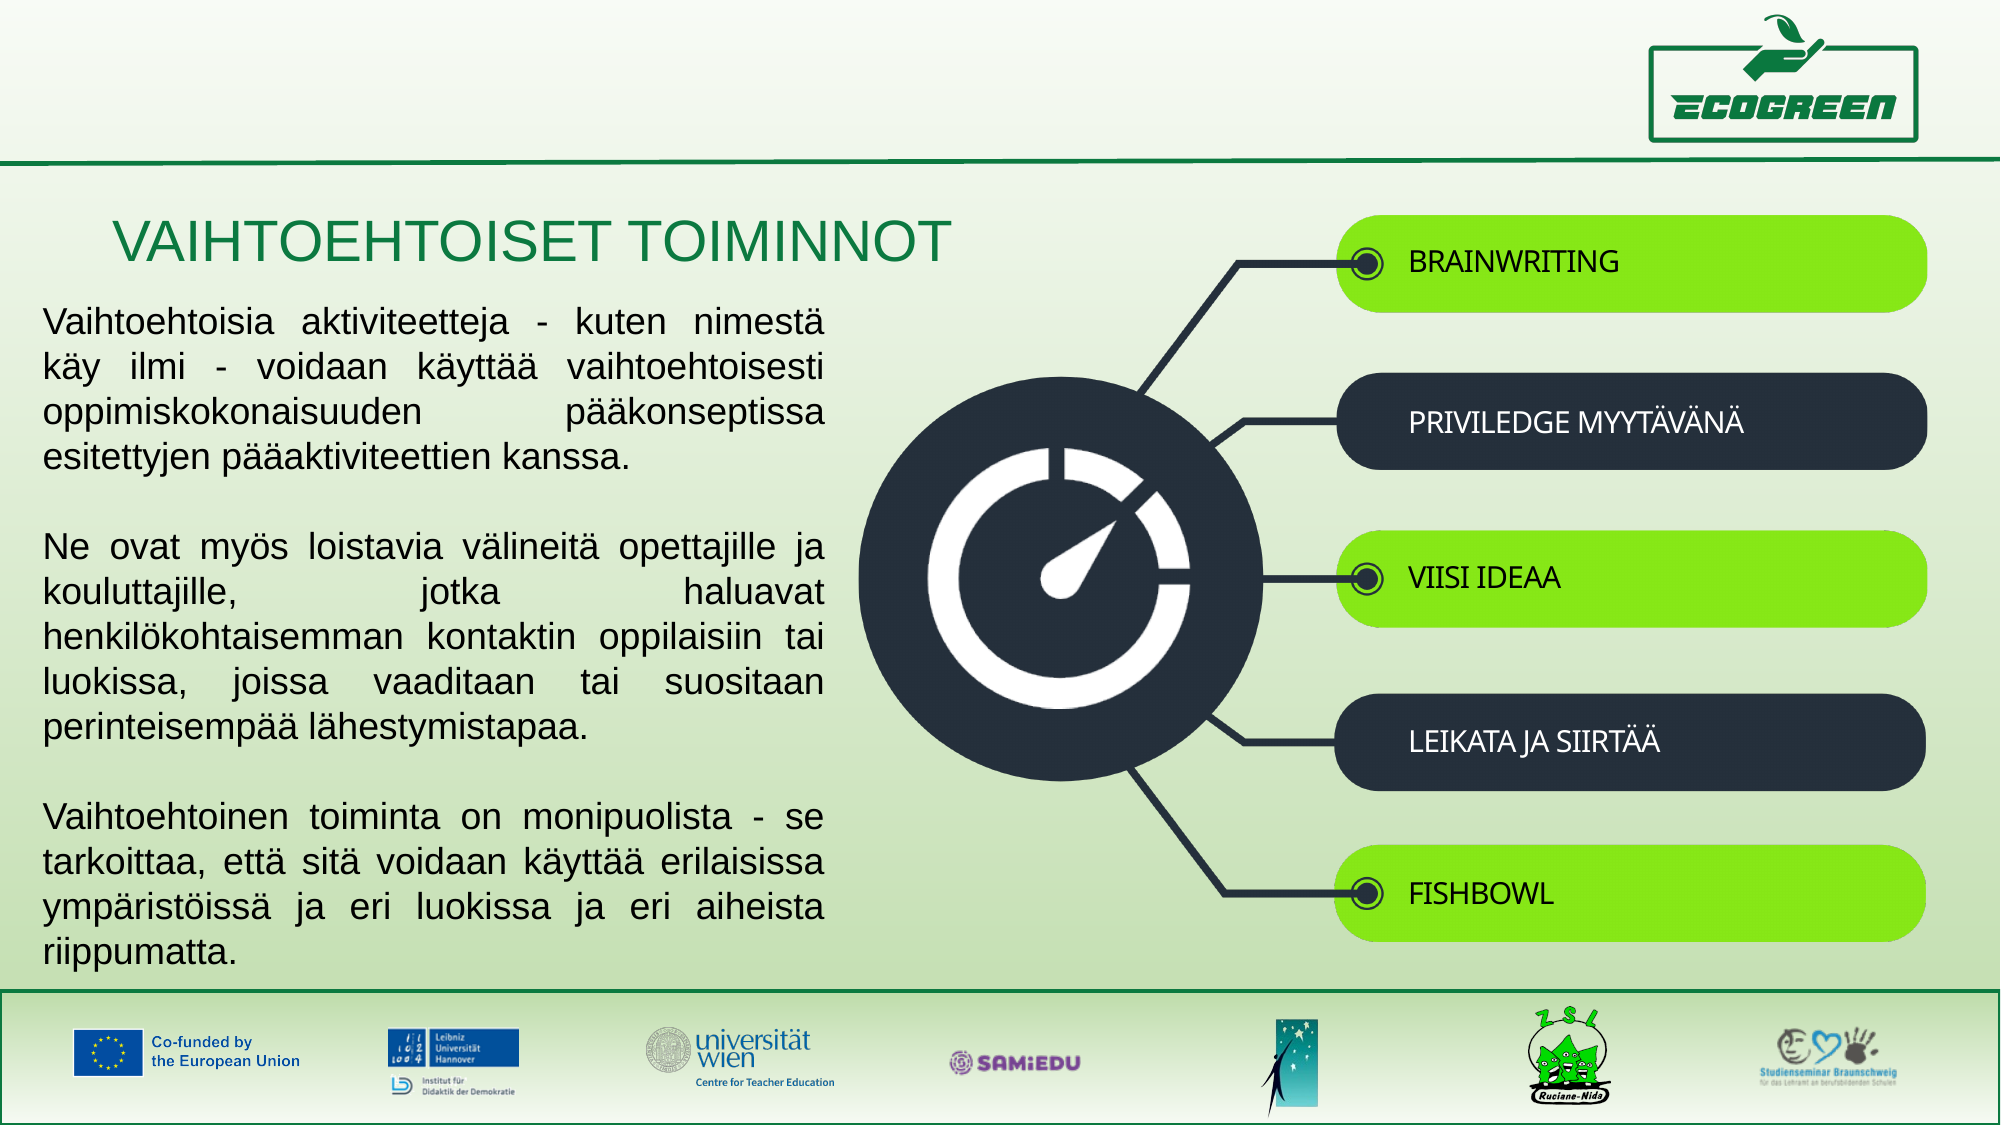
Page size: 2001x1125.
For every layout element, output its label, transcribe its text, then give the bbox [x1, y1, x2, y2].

text_box BRAINWRITING [1408, 243, 1907, 279]
text_box VAIHTOEHTOISET TOIMINNOT [112, 205, 1025, 274]
picture [71, 1027, 317, 1079]
picture [1259, 1018, 1330, 1125]
picture [945, 1047, 1087, 1079]
picture [1755, 1022, 1902, 1091]
text_box VIISI IDEAA [1408, 559, 1907, 595]
text_box [926, 448, 1192, 709]
picture [1528, 1006, 1611, 1105]
picture [1639, 0, 1928, 157]
picture [646, 1027, 834, 1086]
text_box FISHBOWL [1408, 875, 1907, 911]
text_box LEIKATA JA SIIRTÄÄ [1408, 723, 1907, 759]
text_box [858, 215, 1928, 942]
text_box Vaihtoehtoisia aktiviteetteja - kuten nimestä käy ilmi - voidaan käyttää vaihtoehtoisesti oppimiskokonaisuuden pääkonseptissa esitettyjen pääaktiviteettien kanssa. Ne ovat myös loistavia välineitä opettajille ja kouluttajille, jotka haluavat henkilökohtaisemman kontaktin oppilaisiin tai luokissa, joissa vaaditaan tai suositaan perinteisempää lähestymistapaa. Vaihtoehtoinen toiminta on monipuolista - se tarkoittaa, että sitä voidaan käyttää erilaisissa ympäristöissä ja eri luokissa ja eri aiheista riippumatta. [42, 297, 825, 1011]
picture [388, 1022, 519, 1103]
text_box PRIVILEDGE MYYTÄVÄNÄ [1408, 404, 1907, 440]
